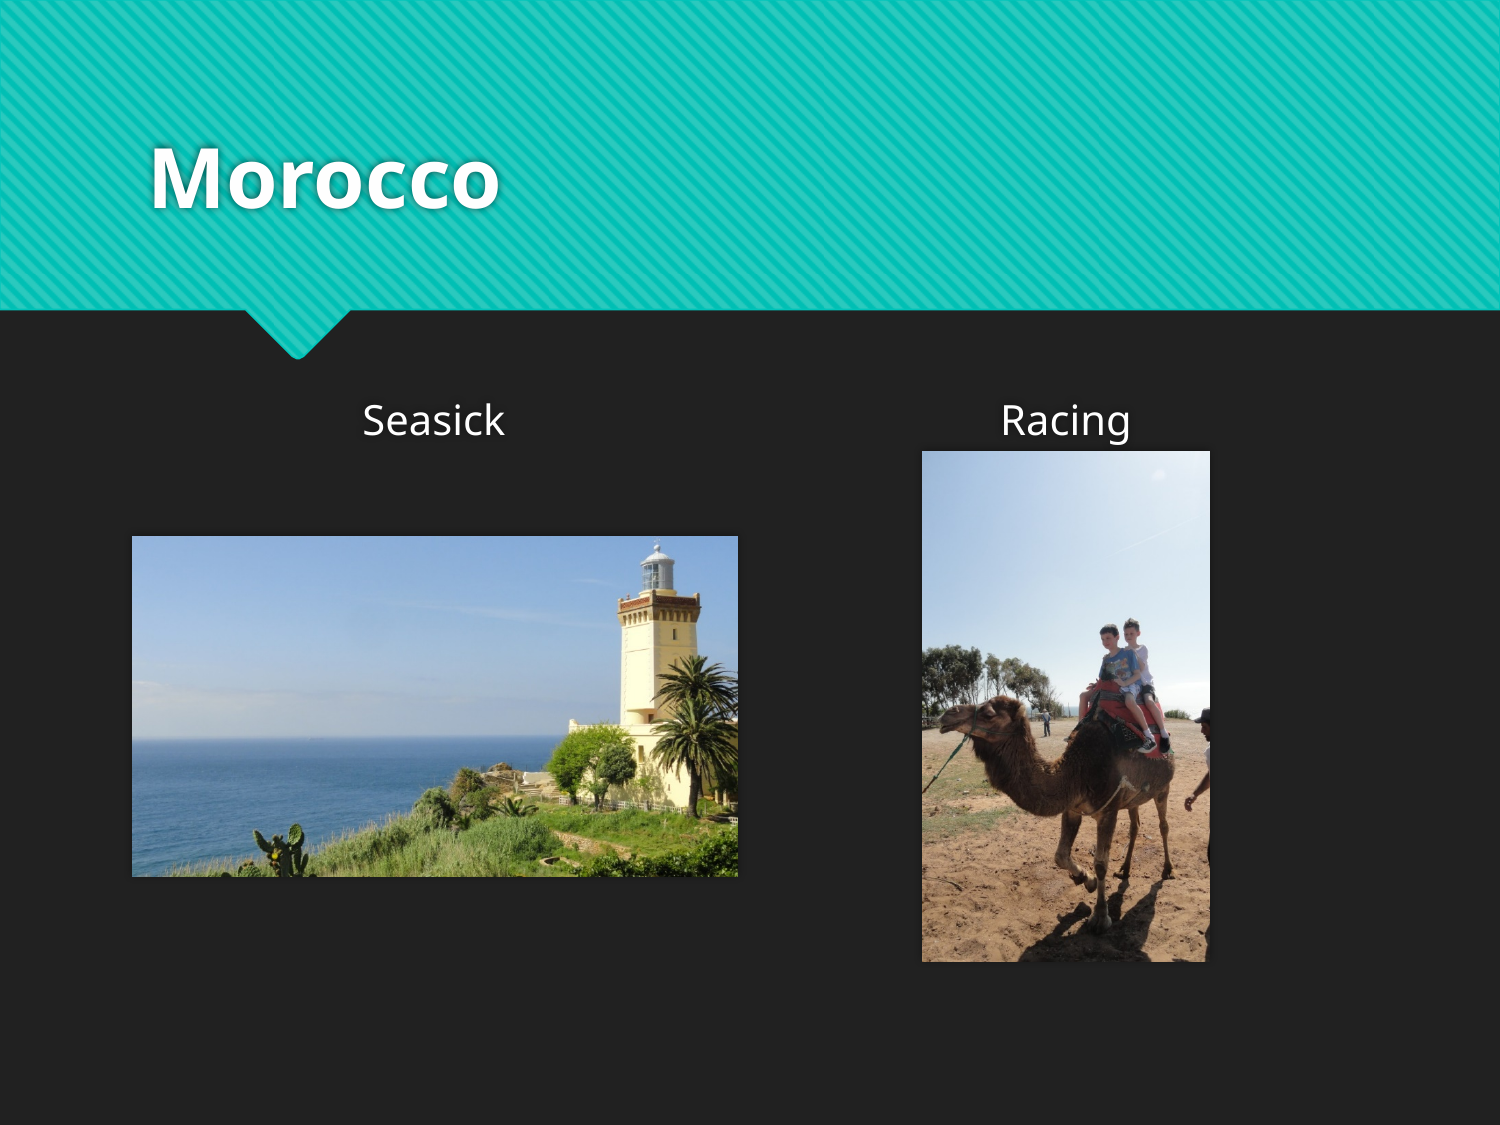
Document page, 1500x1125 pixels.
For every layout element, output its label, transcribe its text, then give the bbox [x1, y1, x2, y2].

list Seasick [132, 356, 735, 452]
list Racing [765, 356, 1368, 452]
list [922, 451, 1210, 962]
title Morocco [132, 73, 1368, 233]
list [132, 535, 738, 877]
